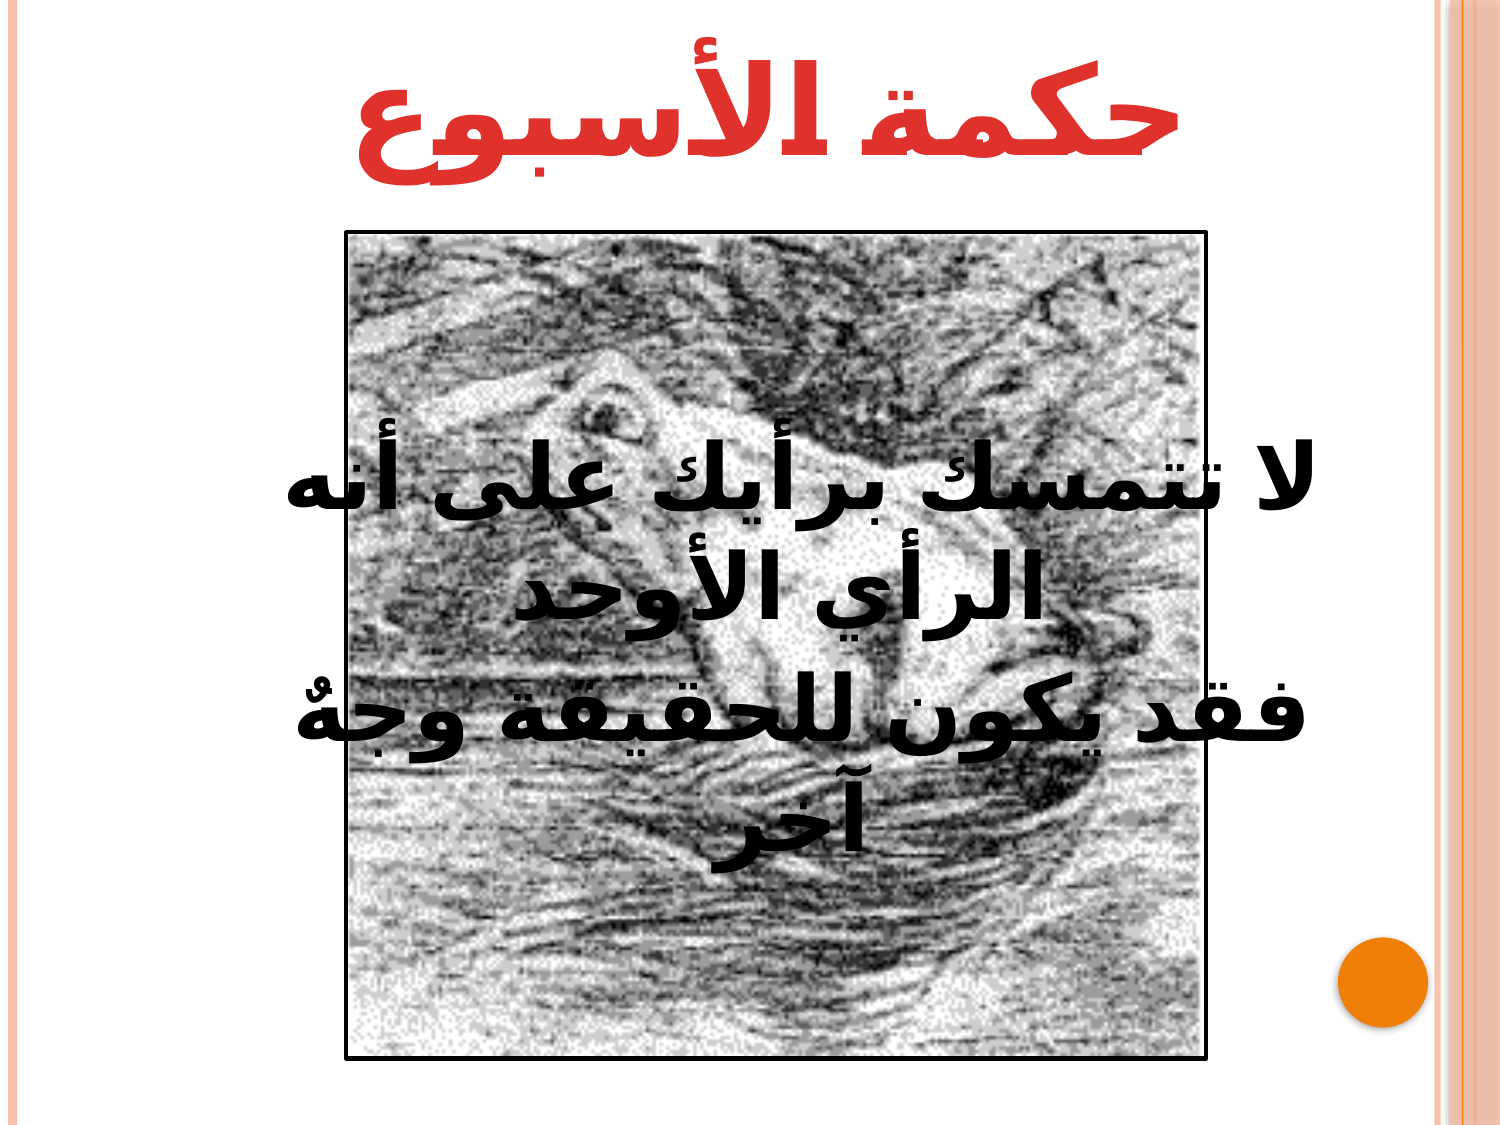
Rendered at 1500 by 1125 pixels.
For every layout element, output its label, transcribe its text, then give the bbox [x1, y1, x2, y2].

text_box لا تتمسك برأيك على أنه الرأي الأوحد فقد يكون للحقيقة وجهٌ آخر [1211, 410, 1383, 636]
picture [347, 233, 1205, 1057]
text_box لا تتمسك برأيك على أنه الرأي الأوحد فقد يكون للحقيقة وجهٌ آخر [222, 410, 341, 636]
text_box حكمة الأسبوع [333, 23, 1205, 189]
